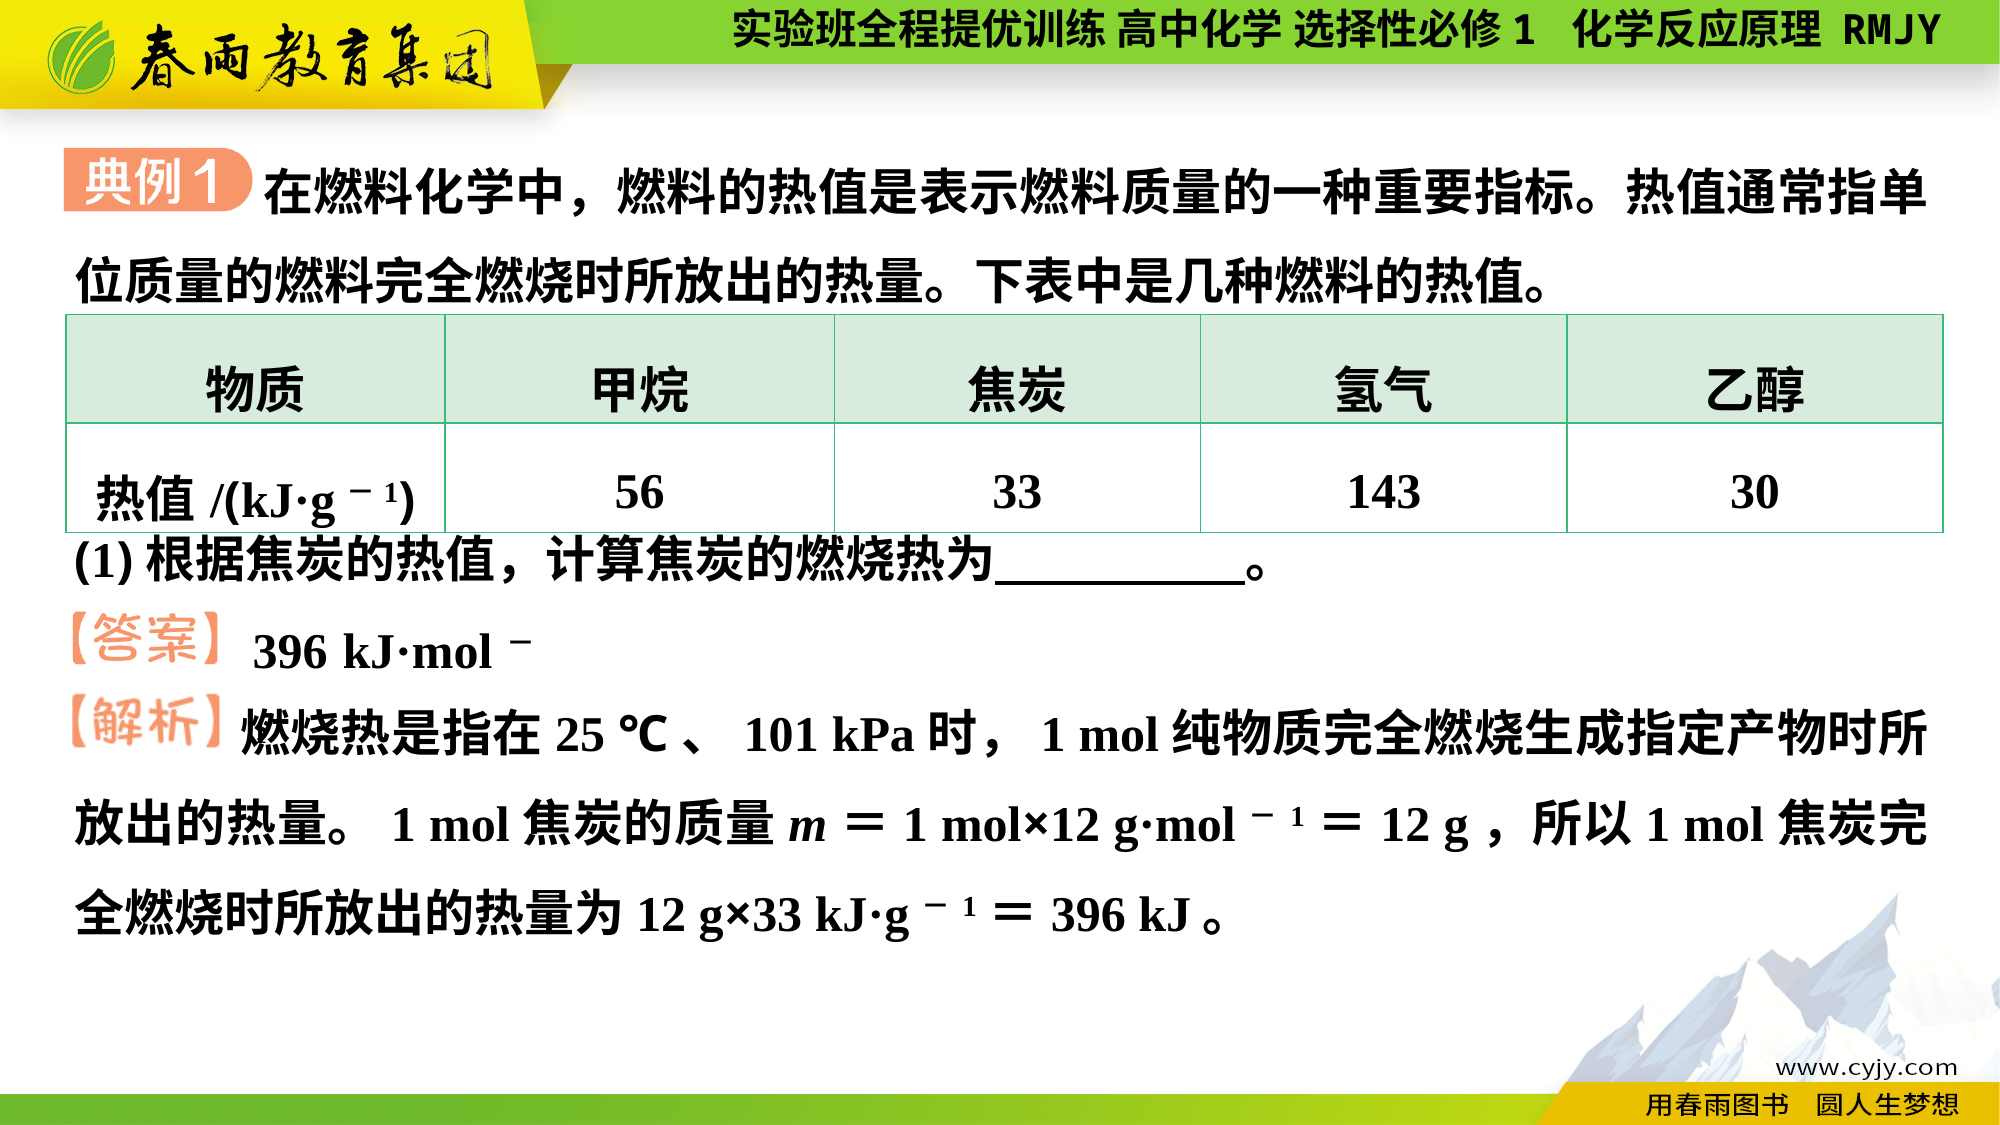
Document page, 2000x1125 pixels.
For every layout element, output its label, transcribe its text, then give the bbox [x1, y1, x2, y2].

table_header 氢气 [1201, 315, 1566, 422]
table_header 乙醇 [1568, 315, 1942, 422]
picture [0, 0, 2000, 1125]
table_cell 56 [446, 424, 834, 532]
table_cell 30 [1568, 424, 1942, 532]
table_cell 33 [835, 424, 1200, 532]
text_box 燃烧热是指在25 ℃、101 kPa时，1 mol纯物质完全燃烧生成指定产物时所放出的热量。1 mol焦炭的质量m＝1 mol×12 g·mol－1＝12 g，所以1 mol焦炭完全燃烧时所放出的热量为12 g×33 kJ·g－1＝396 kJ。 [59, 664, 1944, 950]
table_header 物质 [67, 315, 444, 422]
table_cell 热值/(kJ·g－1) [67, 424, 444, 532]
text_box 396 kJ·mol－1 [237, 609, 563, 777]
table_cell 143 [1201, 424, 1566, 532]
table_header 甲烷 [446, 315, 834, 422]
list 在燃料化学中，燃料的热值是表示燃料质量的一种重要指标。热值通常指单位质量的燃料完全燃烧时所放出的热量。下表中是几种燃料的热值。 (1)根据焦炭的热值，计算焦炭的燃烧热为 。 [59, 122, 1944, 609]
table_header 焦炭 [835, 315, 1200, 422]
